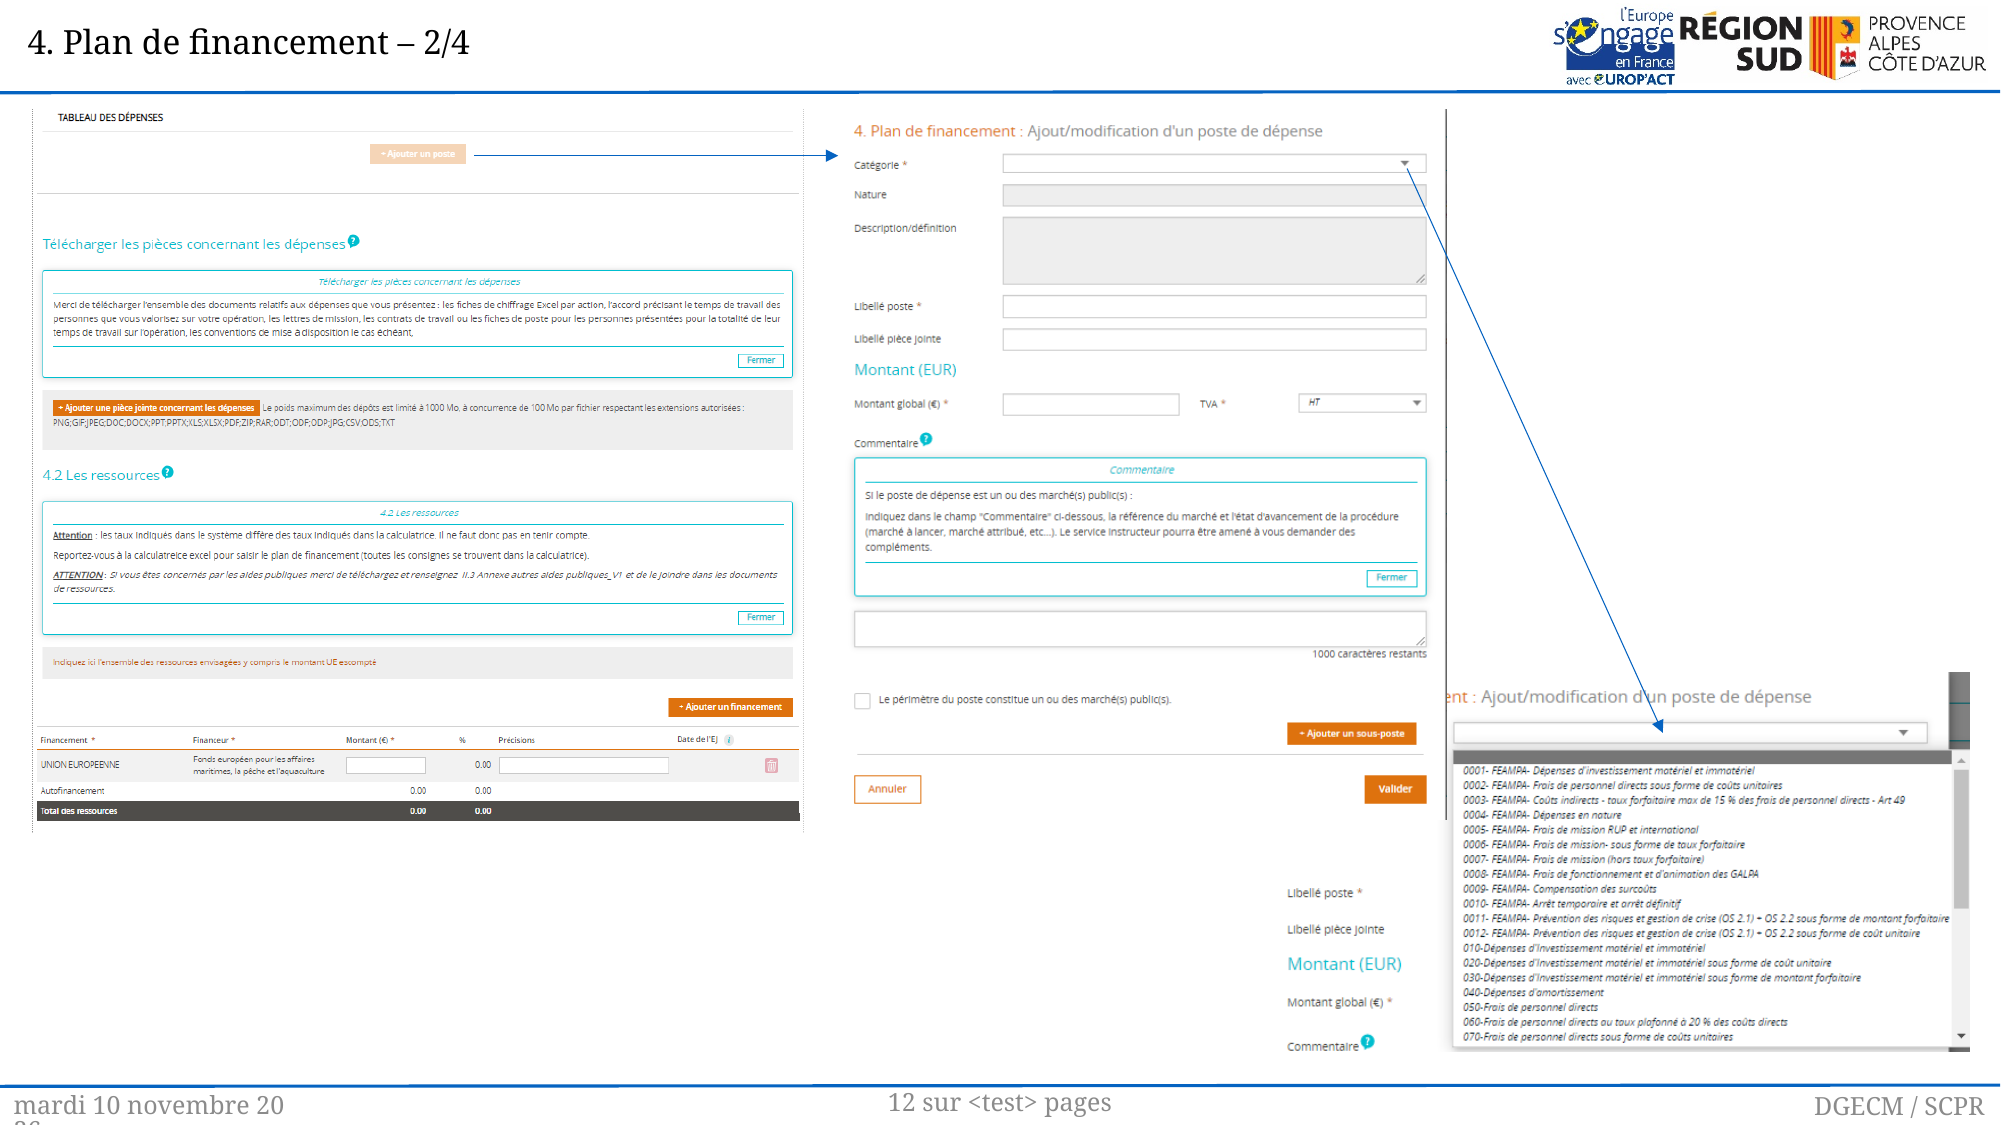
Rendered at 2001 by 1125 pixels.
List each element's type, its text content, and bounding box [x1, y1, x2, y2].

picture [838, 109, 1970, 1053]
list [30, 109, 804, 833]
title 4. Plan de financement – 2/4 [12, 17, 1550, 71]
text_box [1407, 168, 1663, 733]
picture [1549, 3, 1988, 89]
